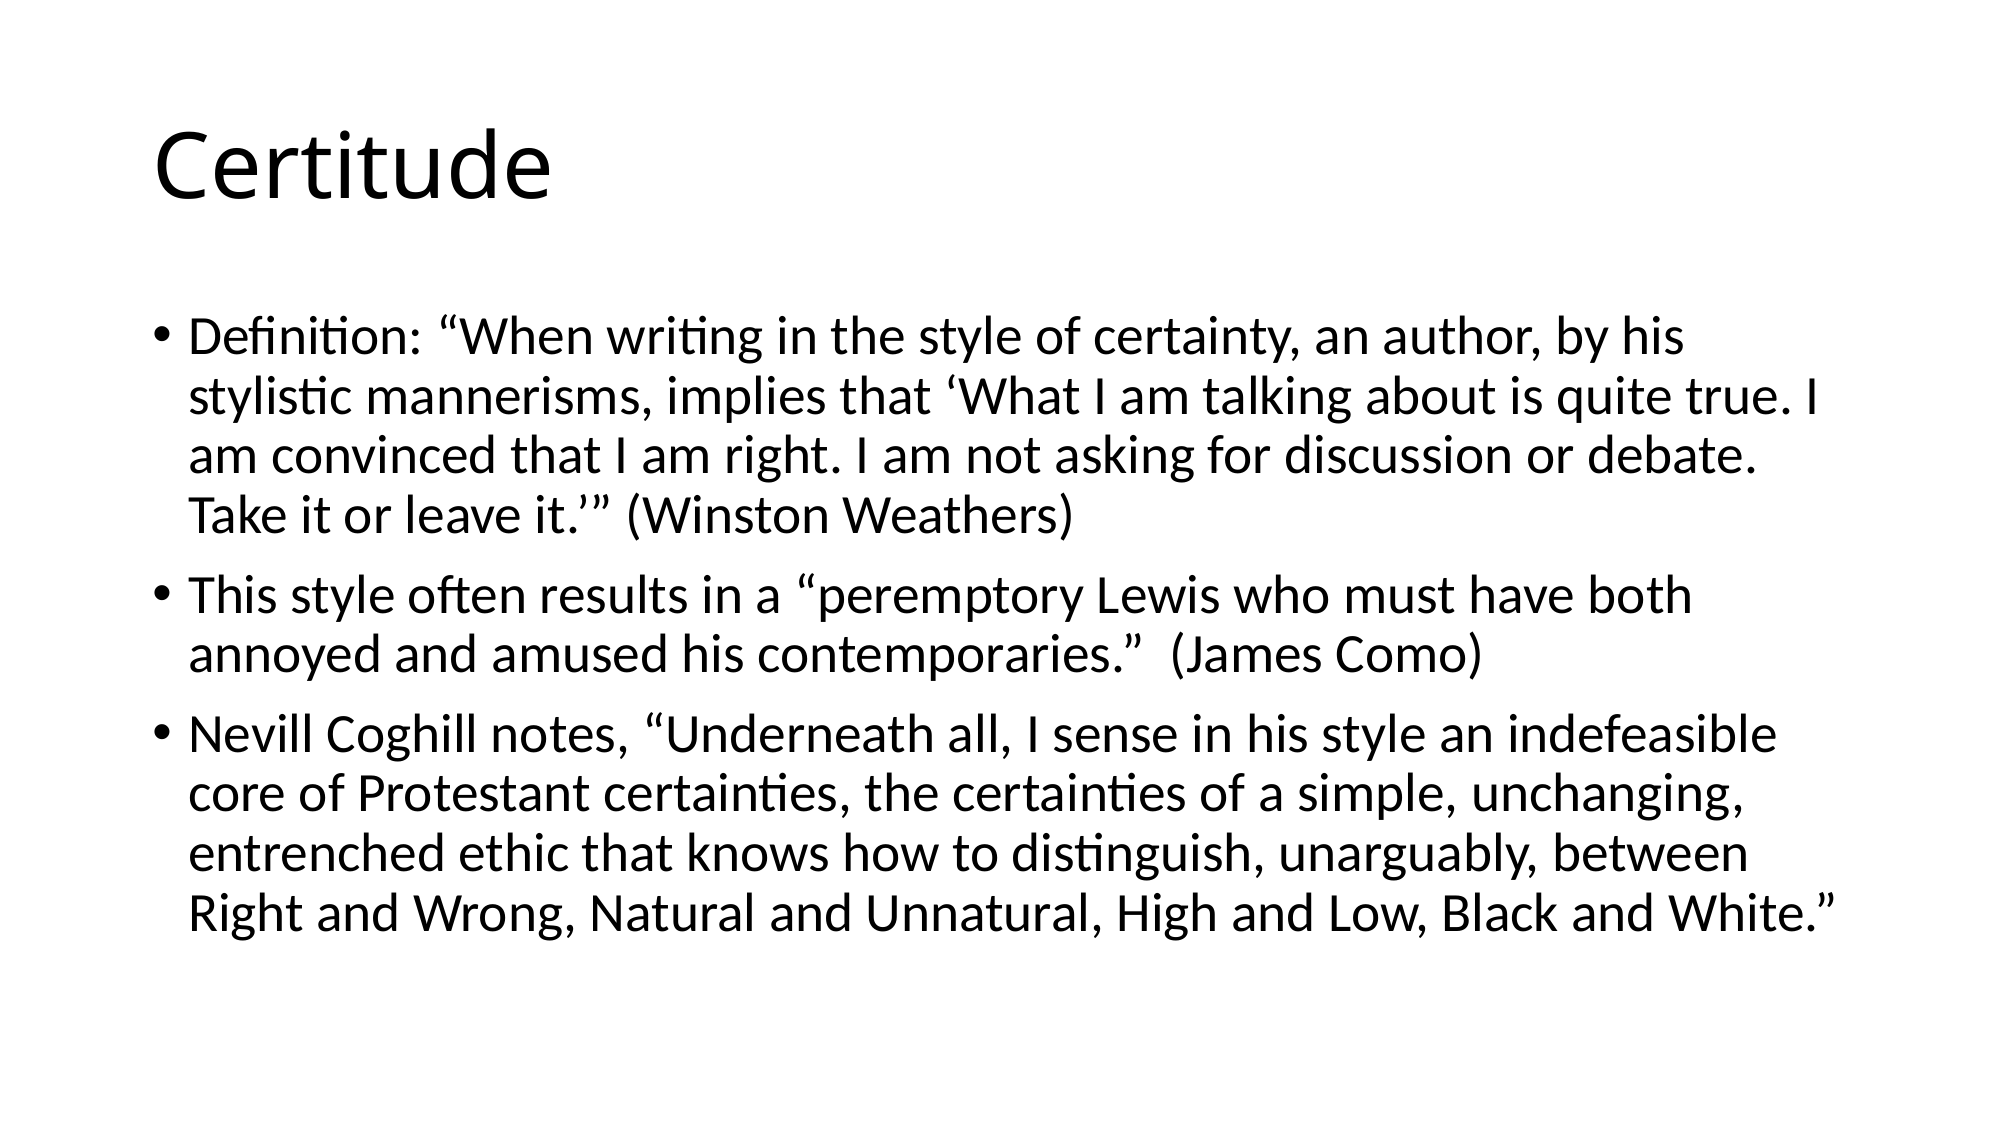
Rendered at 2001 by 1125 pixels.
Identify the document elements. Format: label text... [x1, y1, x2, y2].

list Definition: “When writing in the style of certainty, an author, by his stylistic mannerisms, implies that ‘What I am talking about is quite true. I am convinced that I am right. I am not asking for discussion or debate. Take it or leave it.’” (Winston Weathers) This style often results in a “peremptory Lewis who must have both annoyed and amused his contemporaries.” (James Como) Nevill Coghill notes, “Underneath all, I sense in his style an indefeasible core of Protestant certainties, the certainties of a simple, unchanging, entrenched ethic that knows how to distinguish, unarguably, between Right and Wrong, Natural and Unnatural, High and Low, Black and White.” [137, 299, 1863, 1014]
title Certitude [137, 59, 1863, 278]
